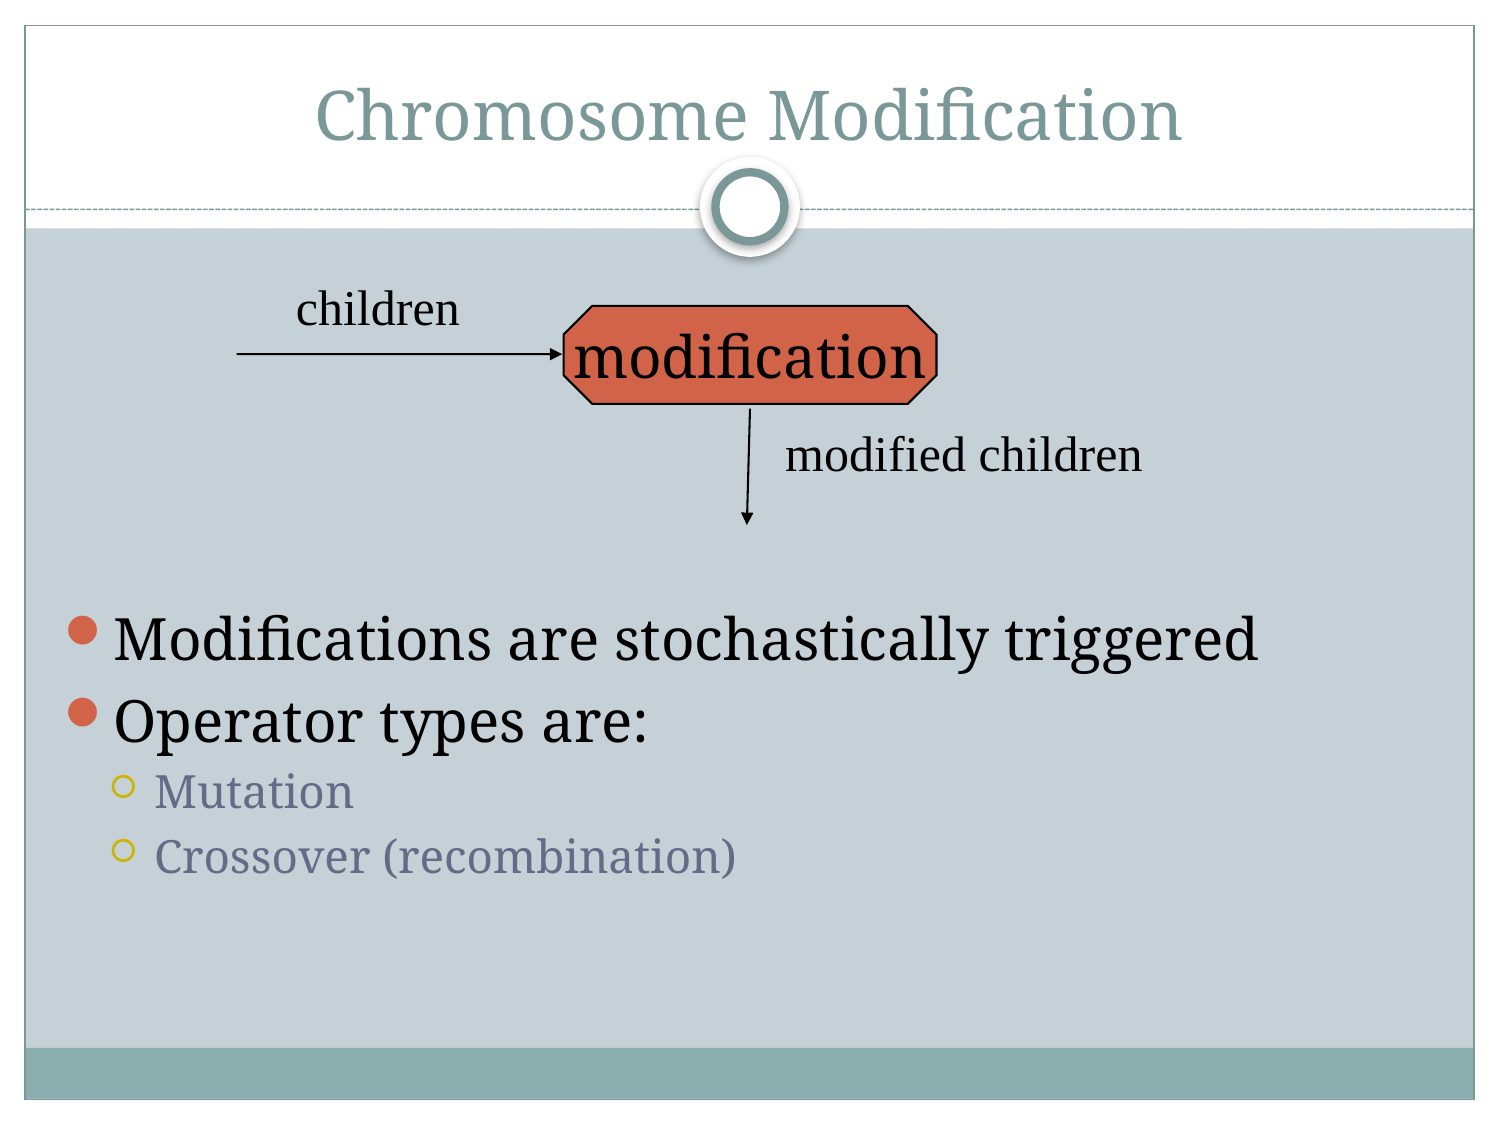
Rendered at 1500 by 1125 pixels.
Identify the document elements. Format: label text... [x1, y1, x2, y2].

text_box modified children [770, 413, 1158, 489]
list Modifications are stochastically triggered Operator types are: Mutation Crossover (recombination) [49, 249, 1450, 1005]
title Chromosome Modification [49, 37, 1450, 162]
